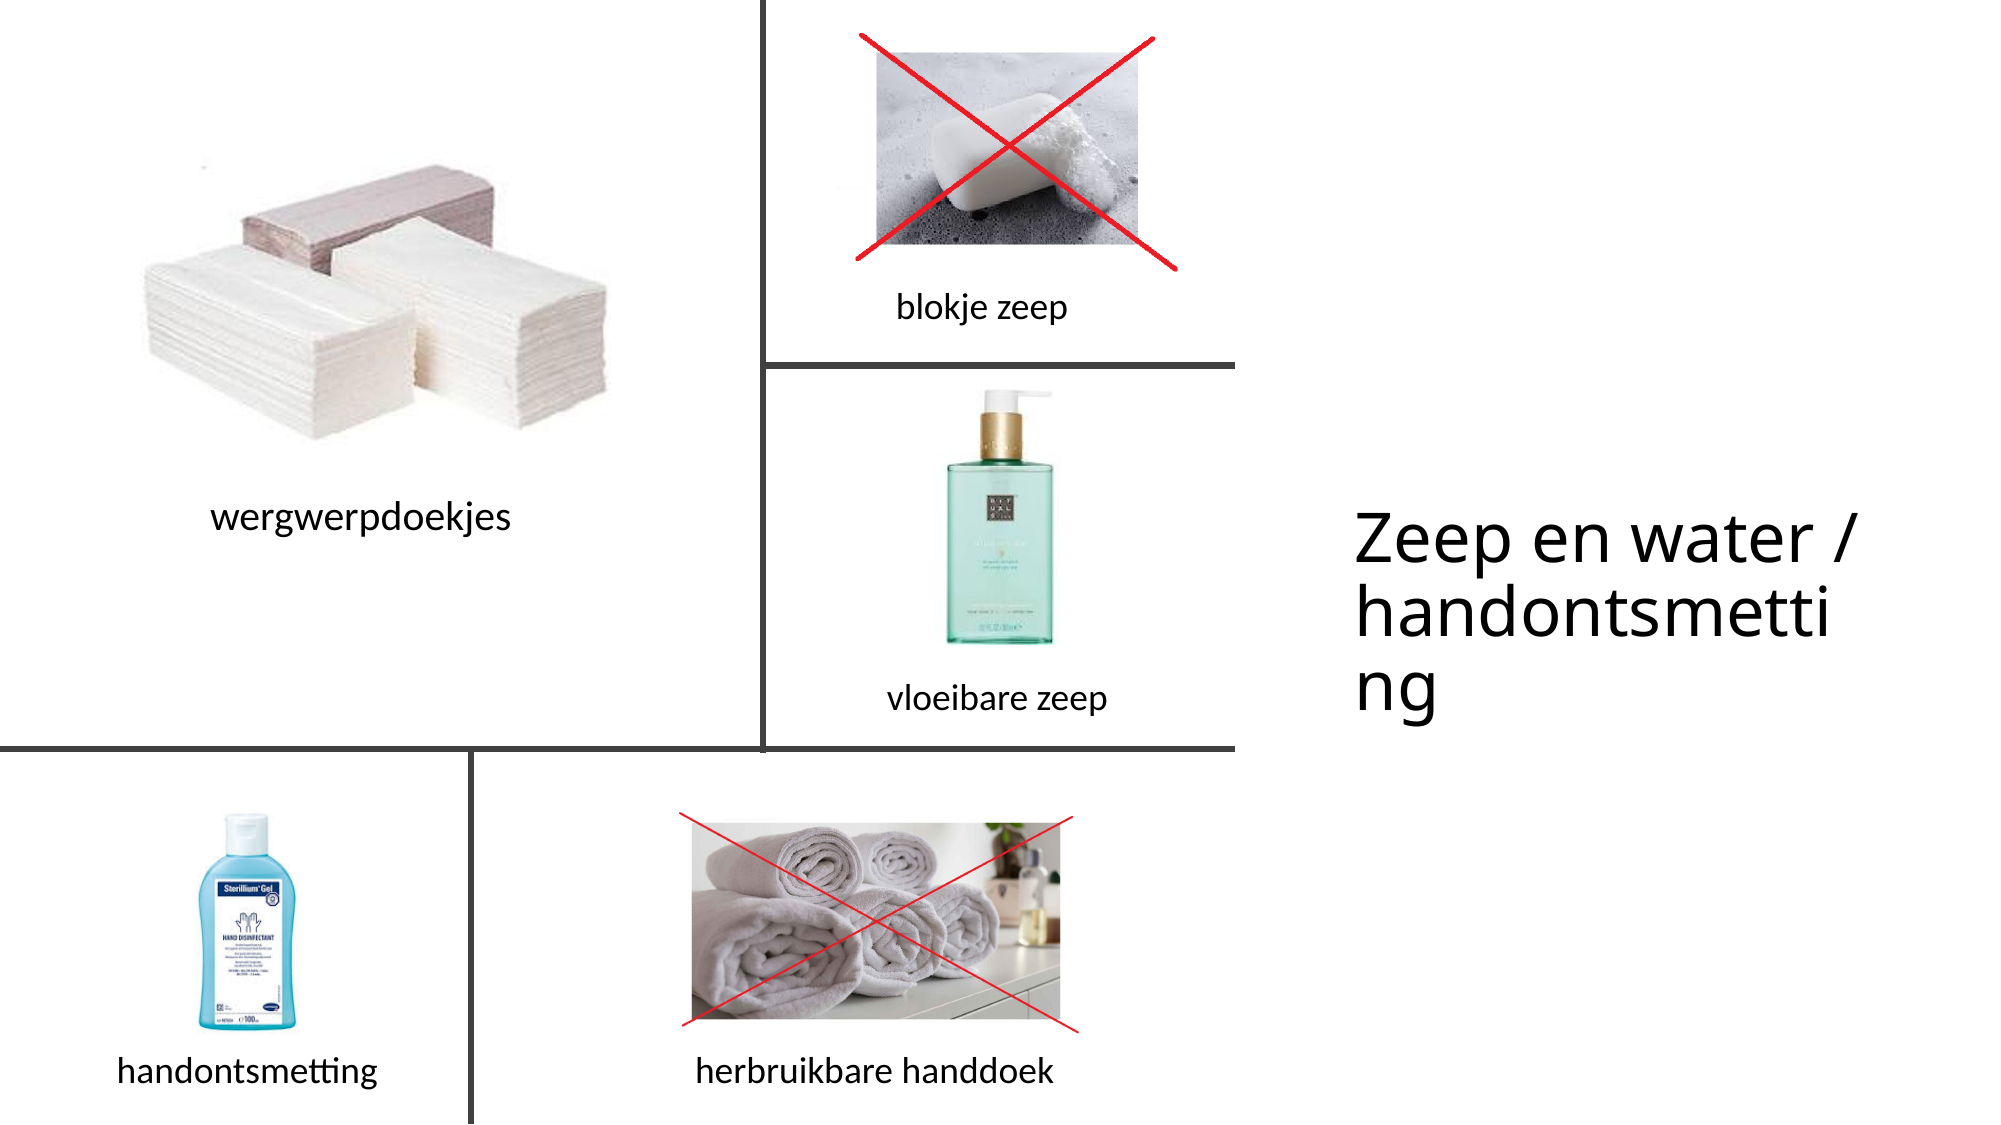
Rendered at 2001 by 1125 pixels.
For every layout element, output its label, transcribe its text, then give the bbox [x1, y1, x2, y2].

text_box vloeibare zeep [872, 665, 1148, 726]
picture [129, 805, 367, 1044]
picture [140, 0, 613, 615]
picture [669, 805, 1085, 1044]
text_box herbruikbare handdoek [680, 1044, 1083, 1099]
title Zeep en water / handontsmetting [1339, 478, 1887, 750]
picture [872, 389, 1128, 645]
text_box blokje zeep [881, 287, 1129, 335]
picture [836, 14, 1204, 287]
text_box handontsmetting [101, 1039, 495, 1099]
